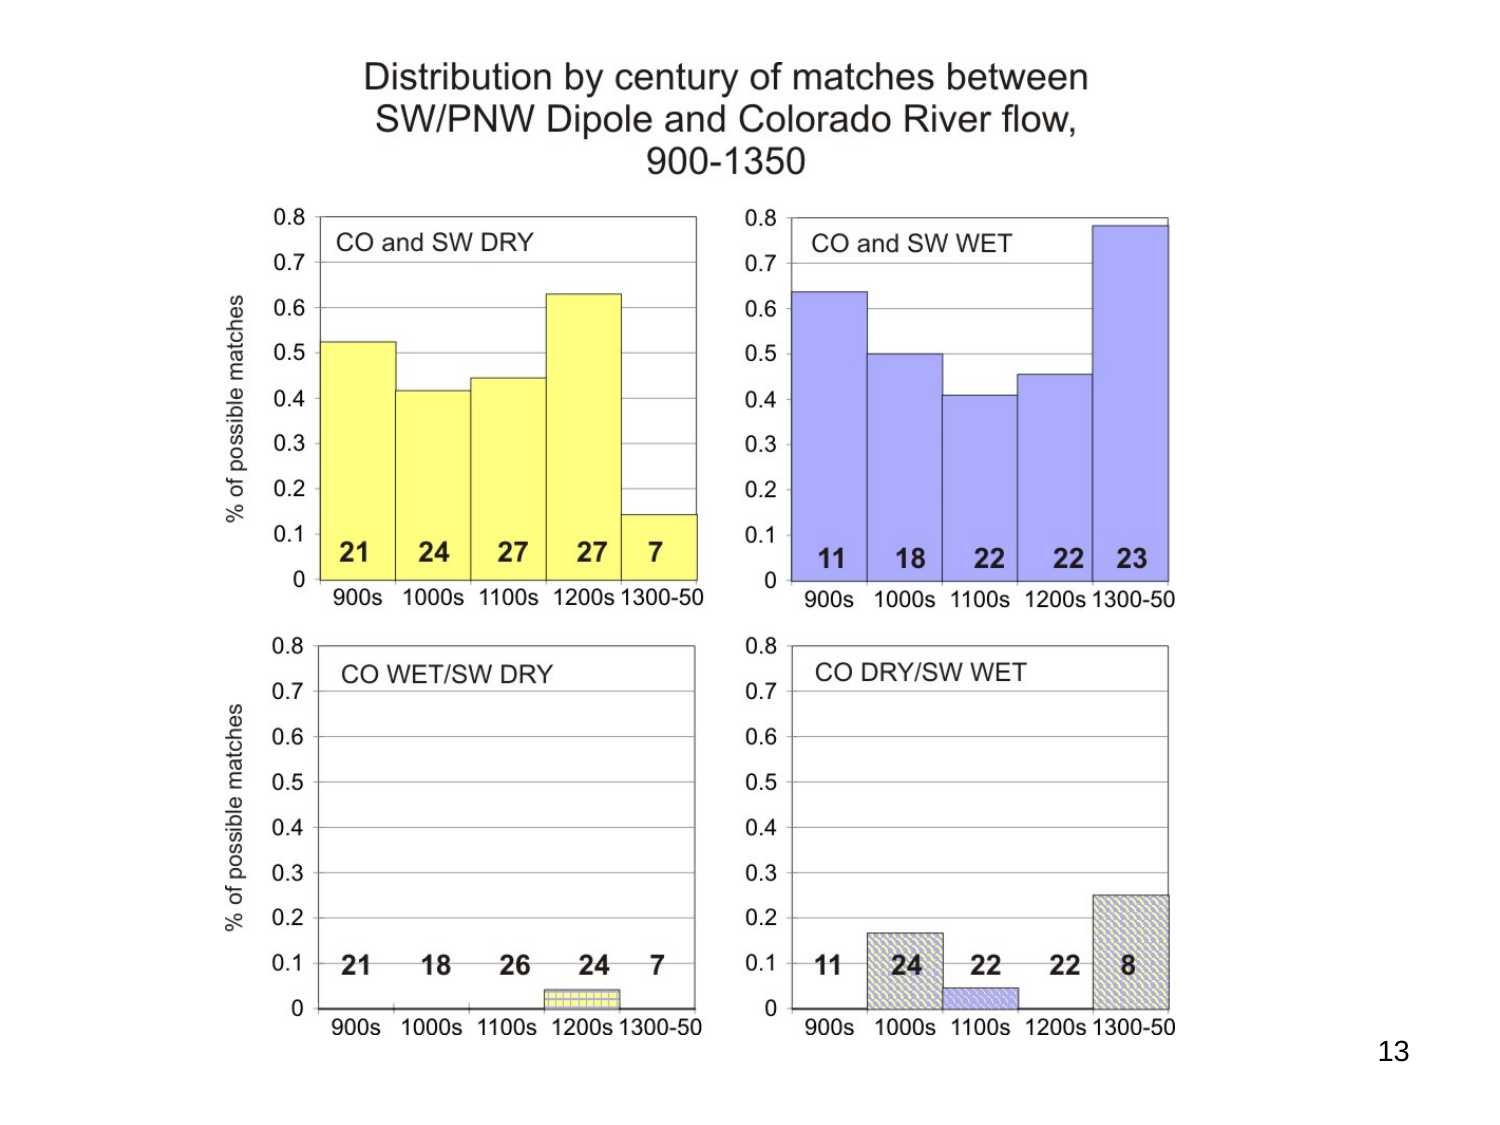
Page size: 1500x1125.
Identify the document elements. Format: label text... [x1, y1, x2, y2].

slide_number 13 [1074, 1024, 1426, 1103]
text_box [161, 25, 1302, 1104]
picture [224, 62, 1176, 1035]
